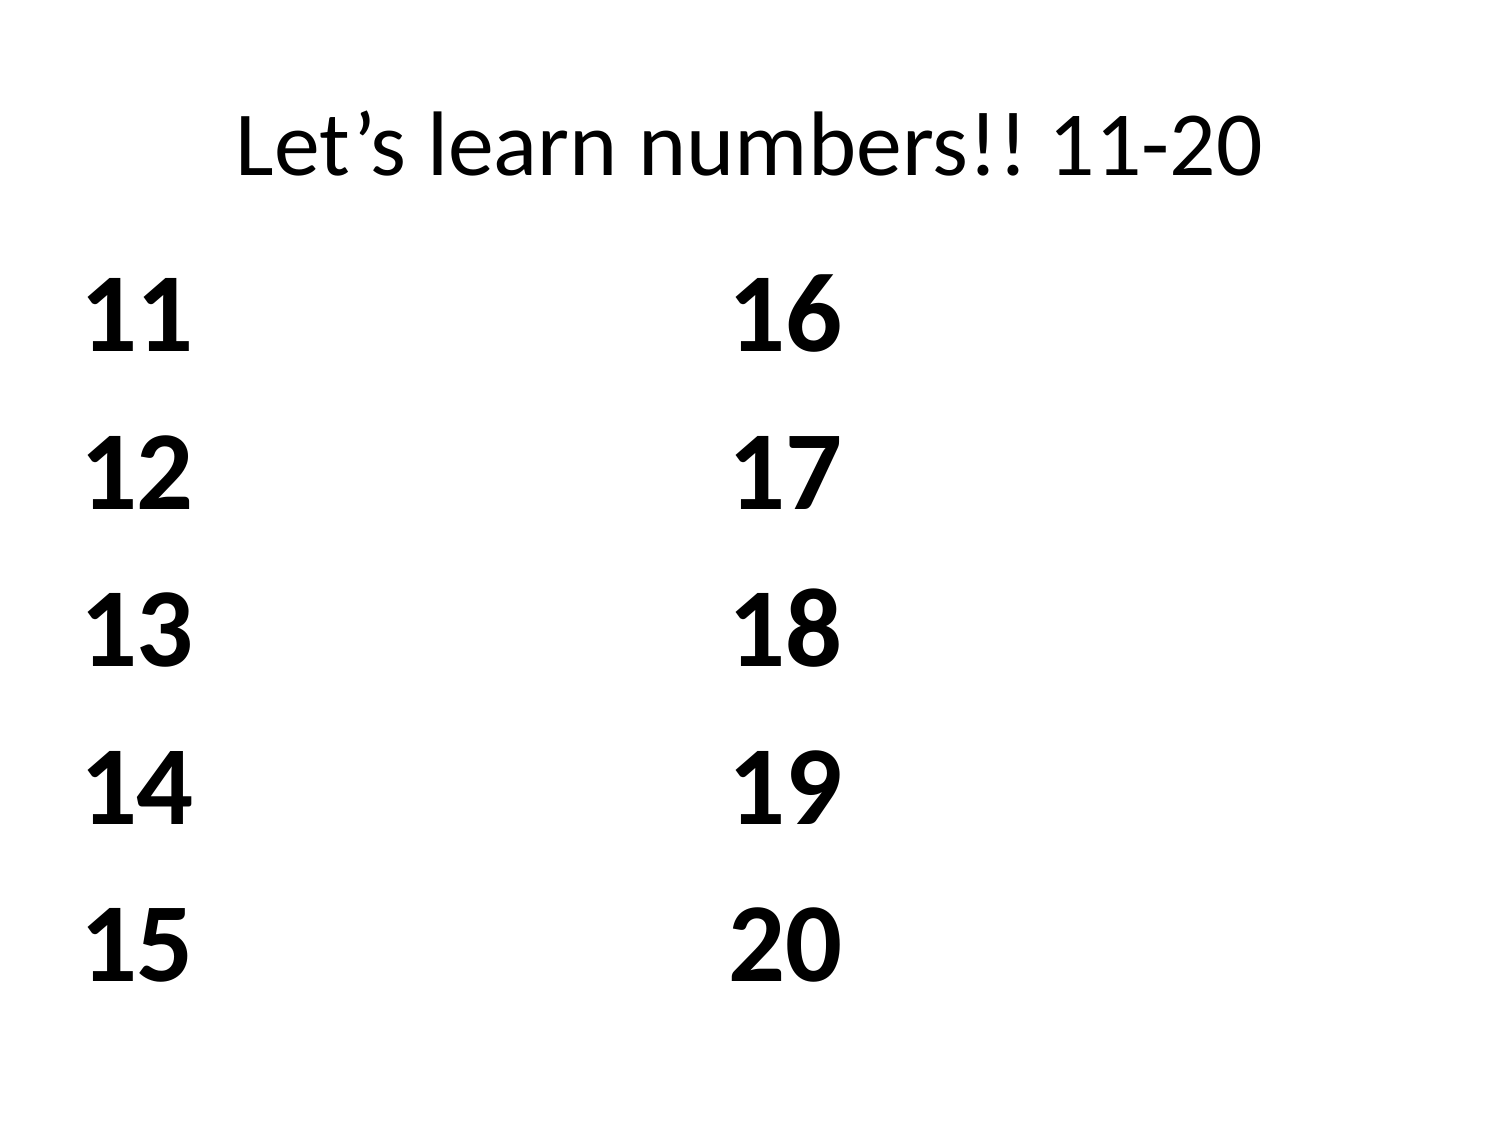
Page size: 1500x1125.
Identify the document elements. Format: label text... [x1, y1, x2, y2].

title Let’s learn numbers!! 11-20 [75, 45, 1425, 233]
list 11 12 13 14 15 [64, 231, 291, 1052]
list 16 17 18 19 20 [713, 231, 999, 1052]
